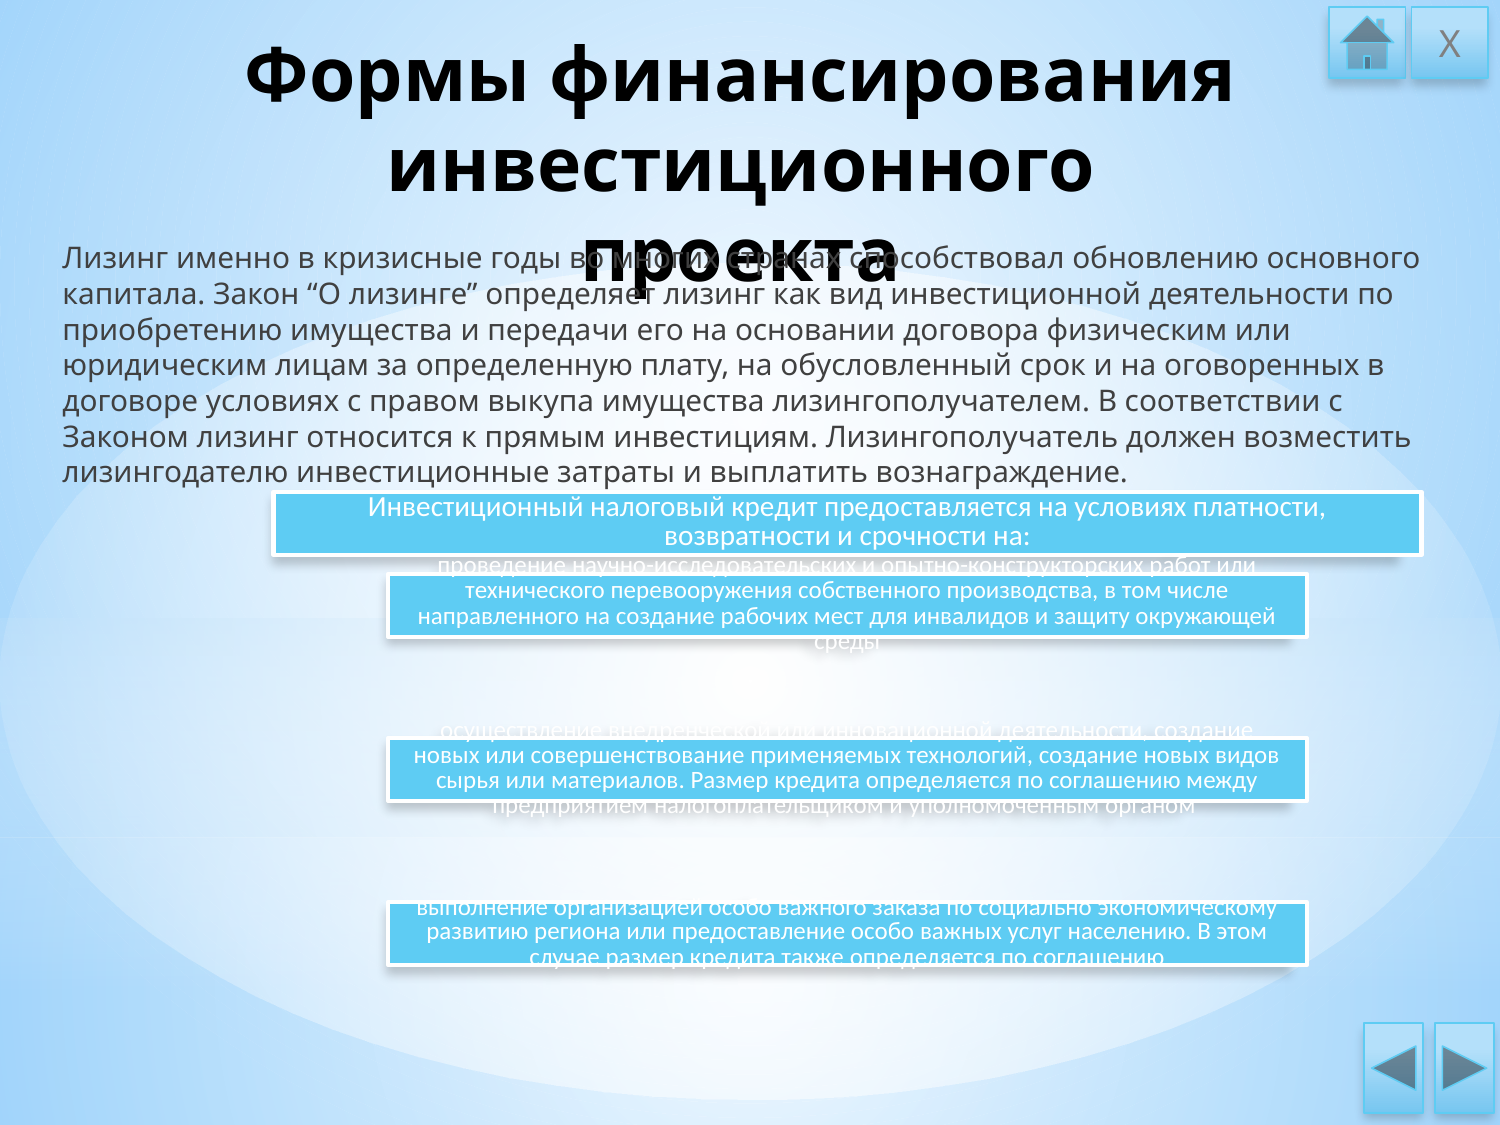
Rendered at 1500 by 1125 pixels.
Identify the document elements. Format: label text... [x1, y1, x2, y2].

title Формы финансирования инвестиционного проекта [206, 19, 1275, 207]
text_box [129, 491, 1500, 1125]
list Лизинг именно в кризисные годы во многих странах способствовал обновлению основного капитала. Закон “О лизинге” определяет лизинг как вид инвестиционной деятельности по приобретению имущества и передачи его на основании договора физическим или юридическим лицам за определенную плату, на обусловленный срок и на оговоренных в договоре условиях с правом выкупа имущества лизингополучателем. В соответствии с Законом лизинг относится к прямым инвестициям. Лизингополучатель должен возместить лизингодателю инвестиционные затраты и выплатить вознаграждение. [41, 231, 1459, 528]
text_box Х [1411, 6, 1489, 79]
text_box [1328, 6, 1406, 79]
